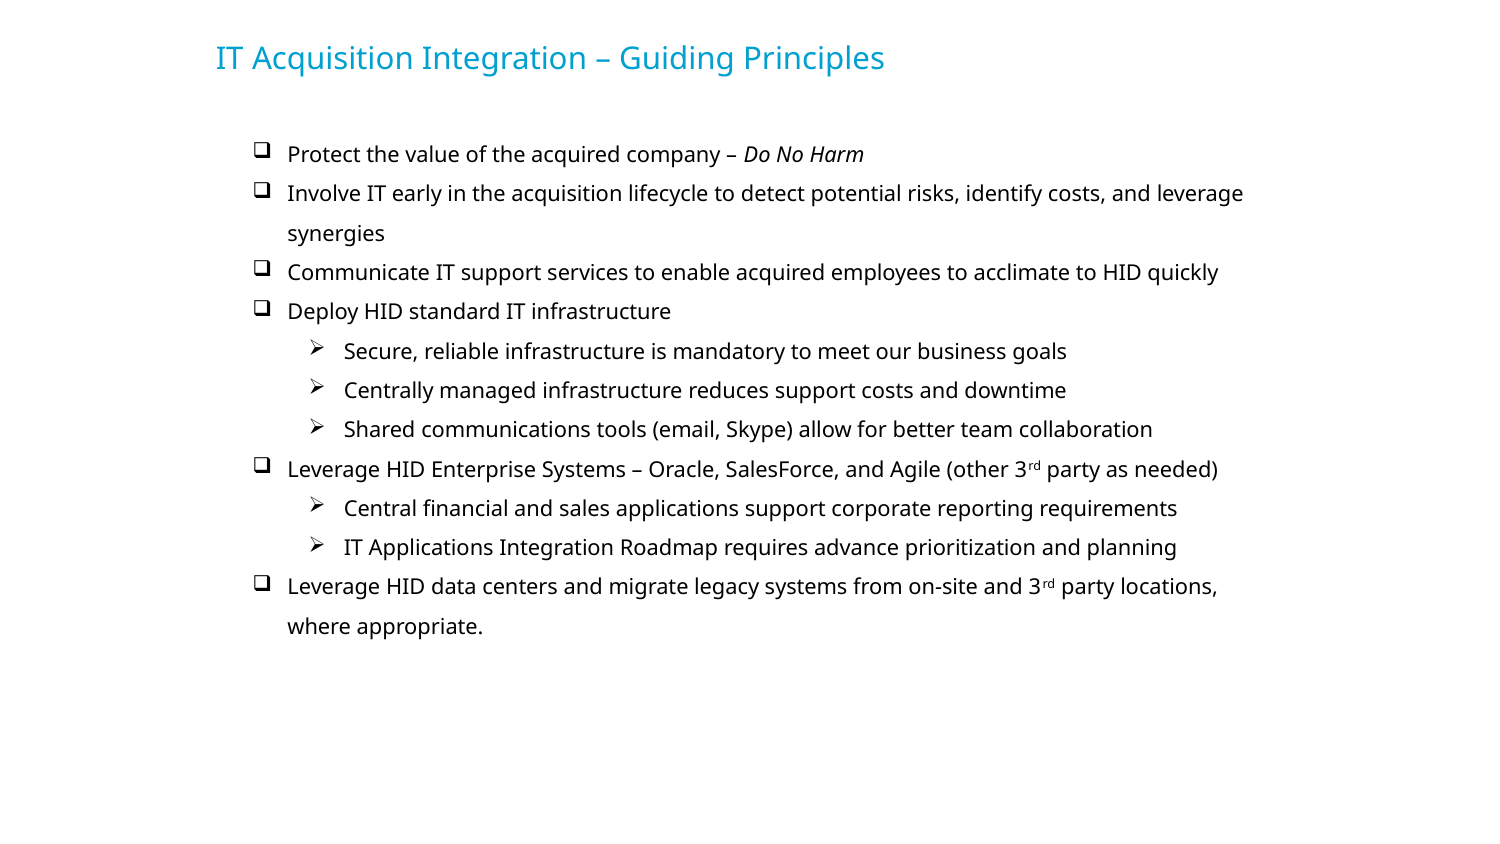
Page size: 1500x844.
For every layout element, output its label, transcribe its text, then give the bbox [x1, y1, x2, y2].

text_box Protect the value of the acquired company – Do No Harm Involve IT early in the acquisition lifecycle to detect potential risks, identify costs, and leverage synergies Communicate IT support services to enable acquired employees to acclimate to HID quickly Deploy HID standard IT infrastructure Secure, reliable infrastructure is mandatory to meet our business goals Centrally managed infrastructure reduces support costs and downtime Shared communications tools (email, Skype) allow for better team collaboration Leverage HID Enterprise Systems – Oracle, SalesForce, and Agile (other 3rd party as needed) Central financial and sales applications support corporate reporting requirements IT Applications Integration Roadmap requires advance prioritization and planning Leverage HID data centers and migrate legacy systems from on-site and 3rd party locations, where appropriate. [237, 120, 1285, 647]
title IT Acquisition Integration – Guiding Principles [215, 37, 966, 98]
